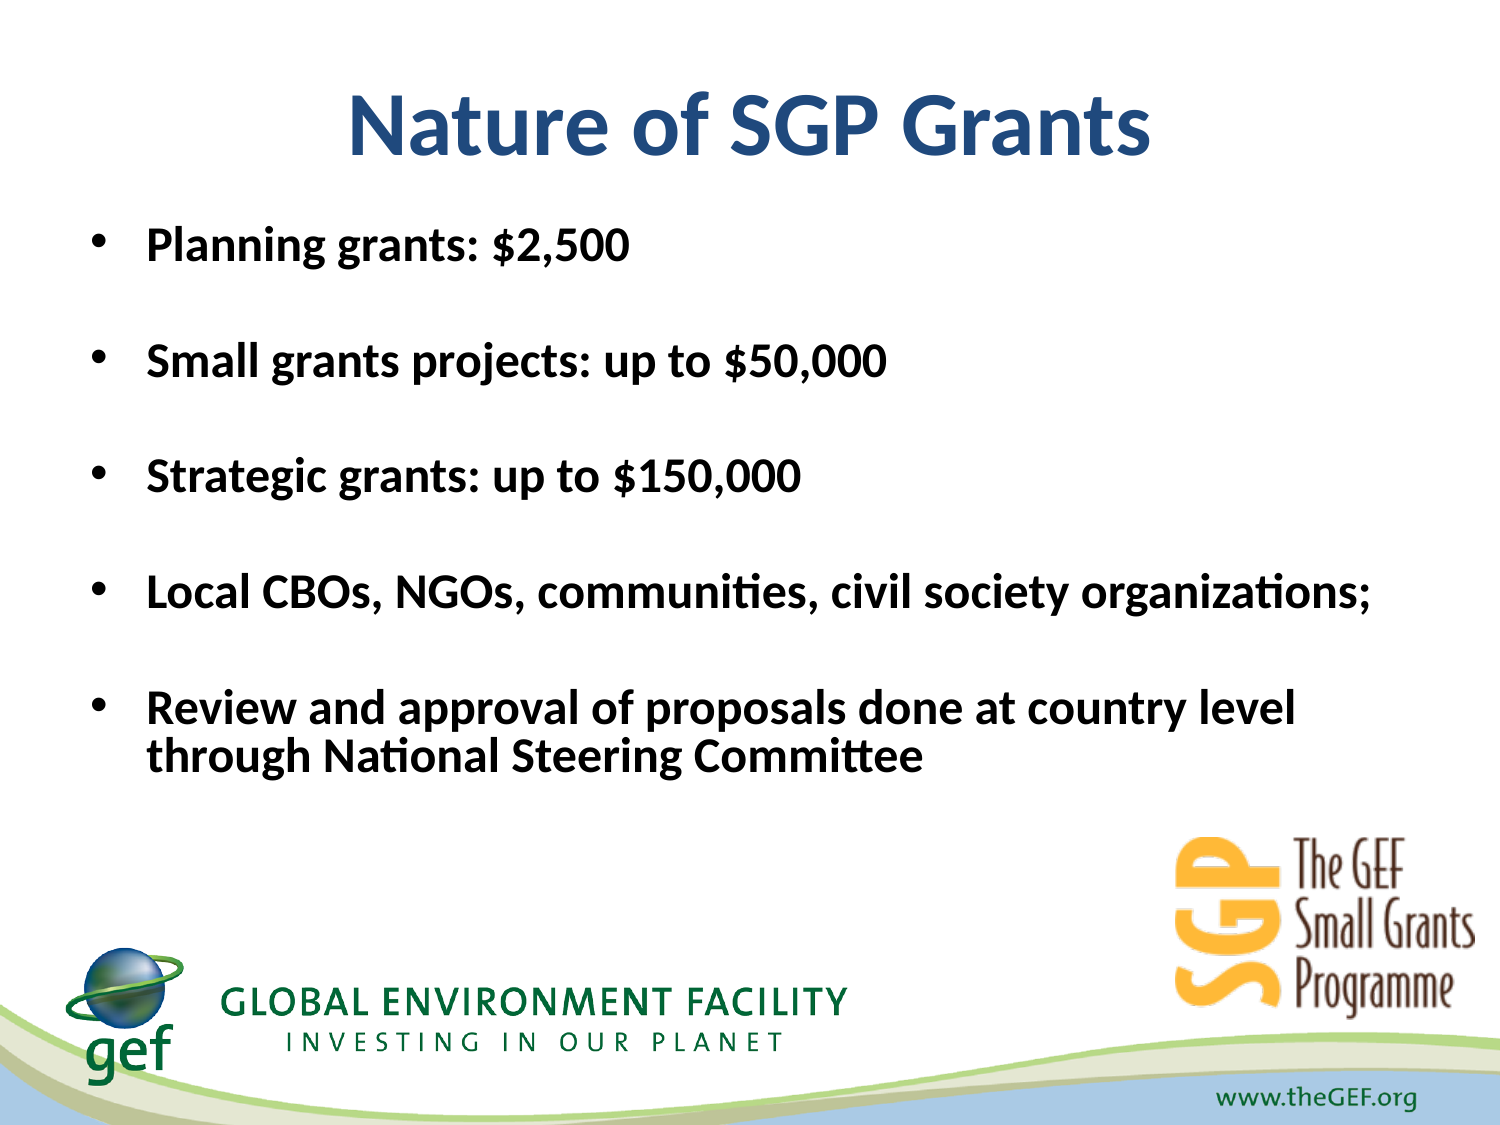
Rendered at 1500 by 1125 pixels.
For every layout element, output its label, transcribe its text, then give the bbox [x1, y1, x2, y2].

title Nature of SGP Grants [74, 24, 1426, 213]
picture [0, 837, 1500, 1125]
list Planning grants: $2,500 Small grants projects: up to $50,000 Strategic grants: up to $150,000 Local CBOs, NGOs, communities, civil society organizations; Review and approval of proposals done at country level through National Steering Committee [74, 215, 1426, 904]
